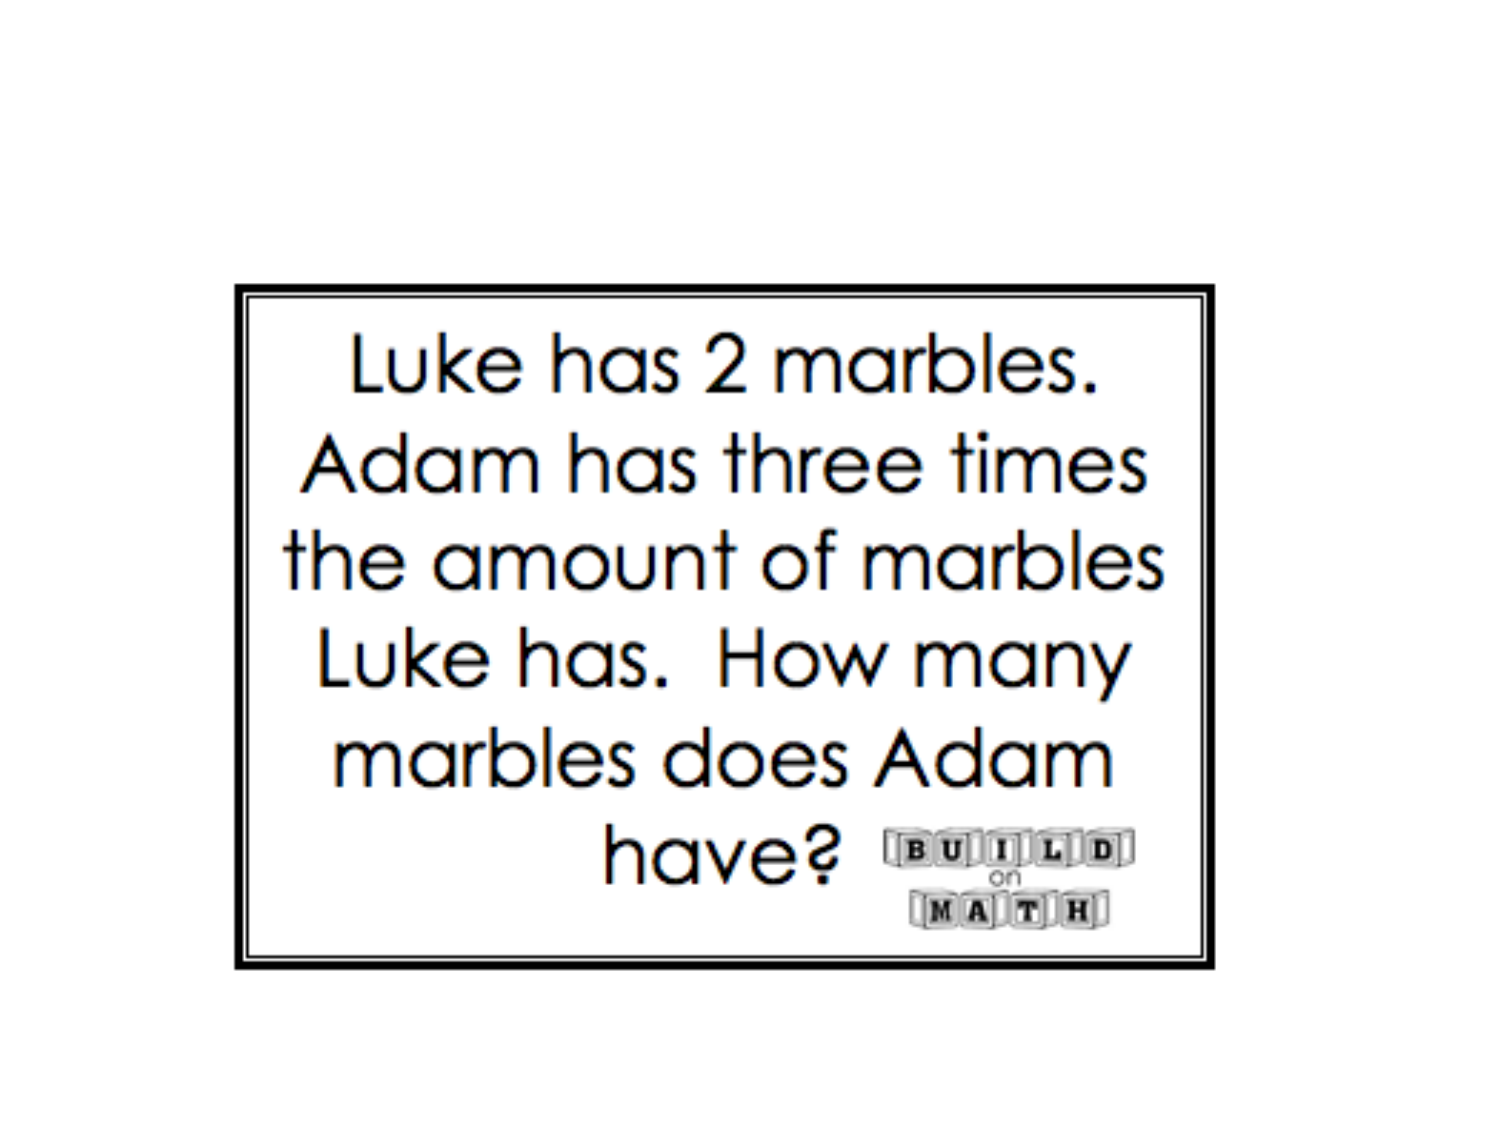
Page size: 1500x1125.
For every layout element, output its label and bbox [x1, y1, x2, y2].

list [74, 262, 1426, 1006]
